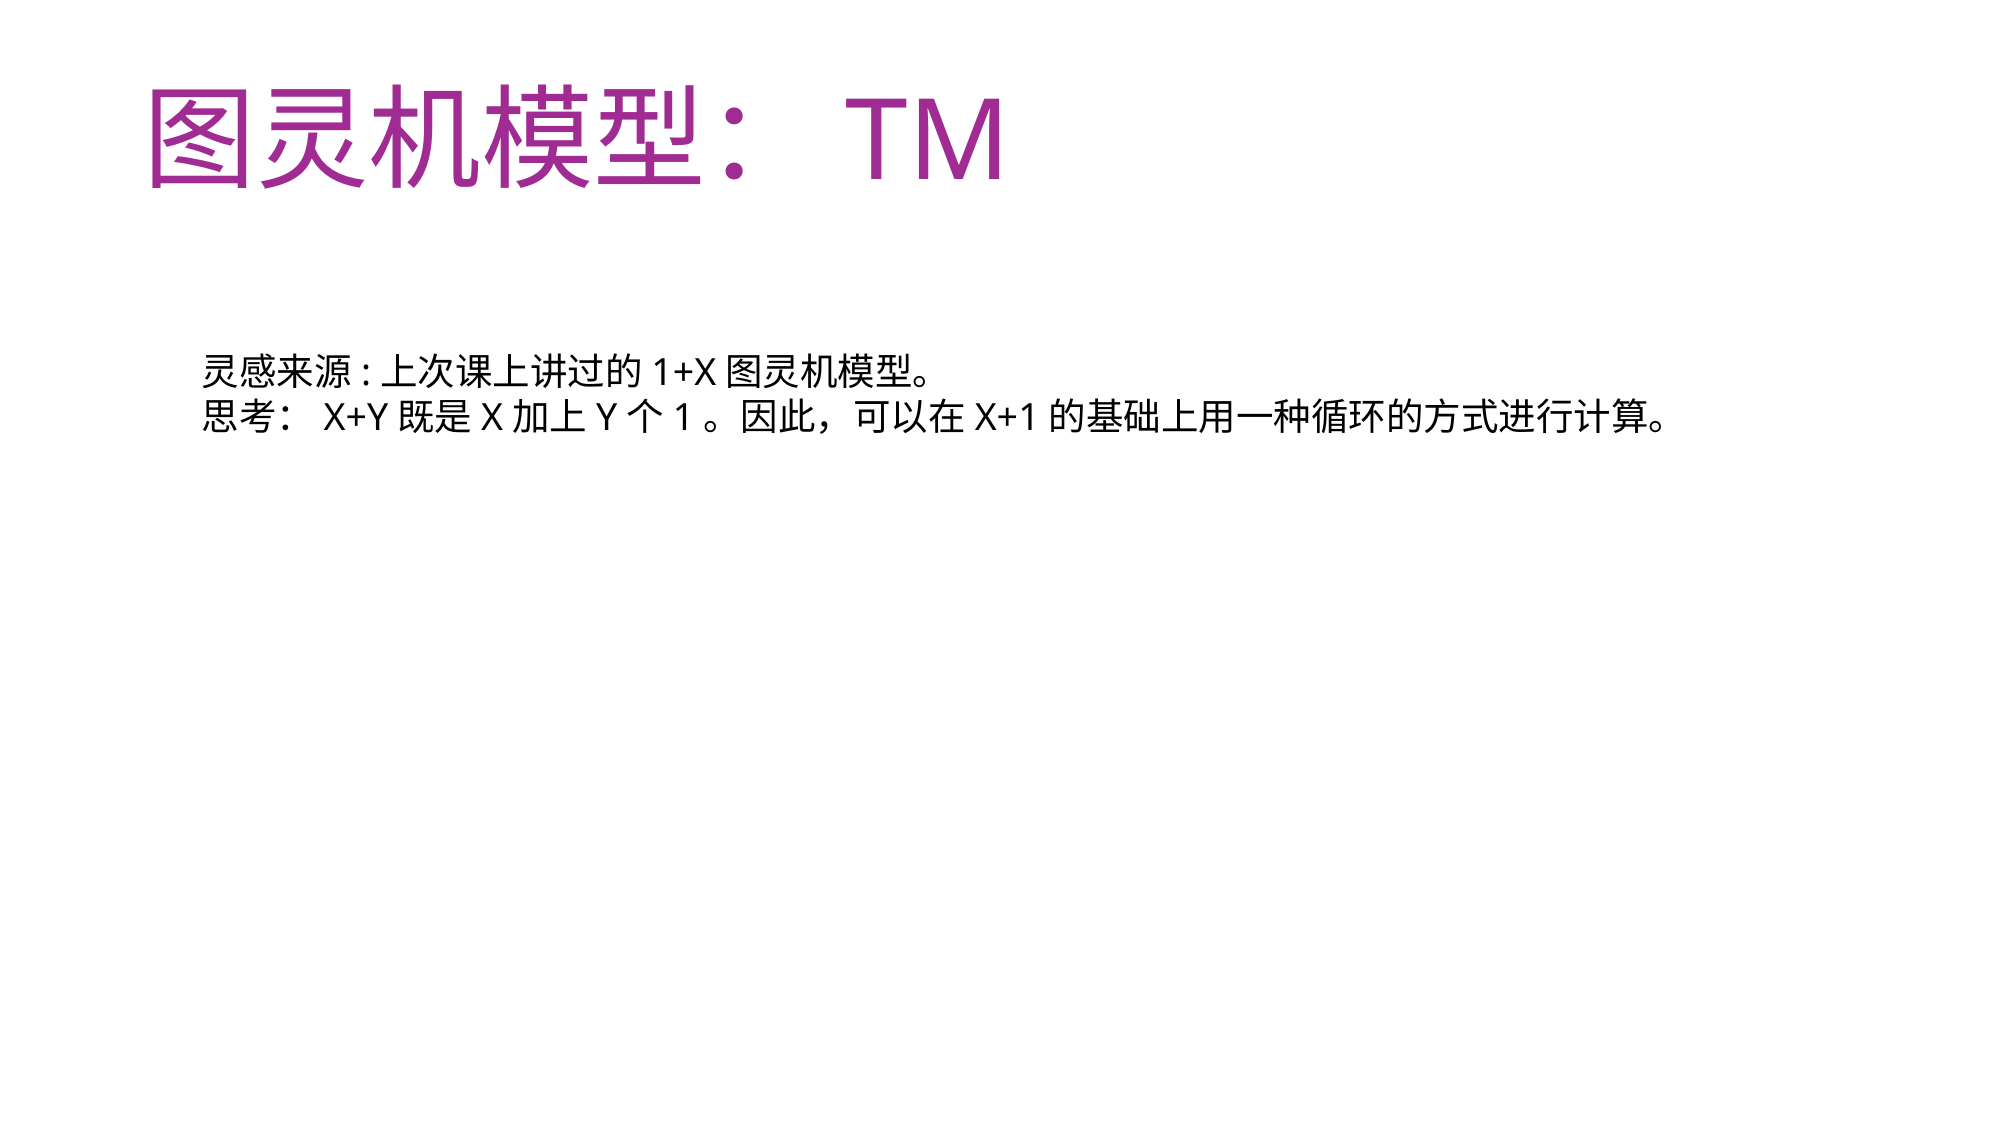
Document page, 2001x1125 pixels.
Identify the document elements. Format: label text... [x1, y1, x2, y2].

text_box 图灵机模型：TM [128, 59, 1026, 210]
text_box 灵感来源:上次课上讲过的1+X图灵机模型。 思考：X+Y既是X加上Y个1。因此，可以在X+1的基础上用一种循环的方式进行计算。 [187, 340, 1701, 446]
title [137, 59, 1863, 278]
